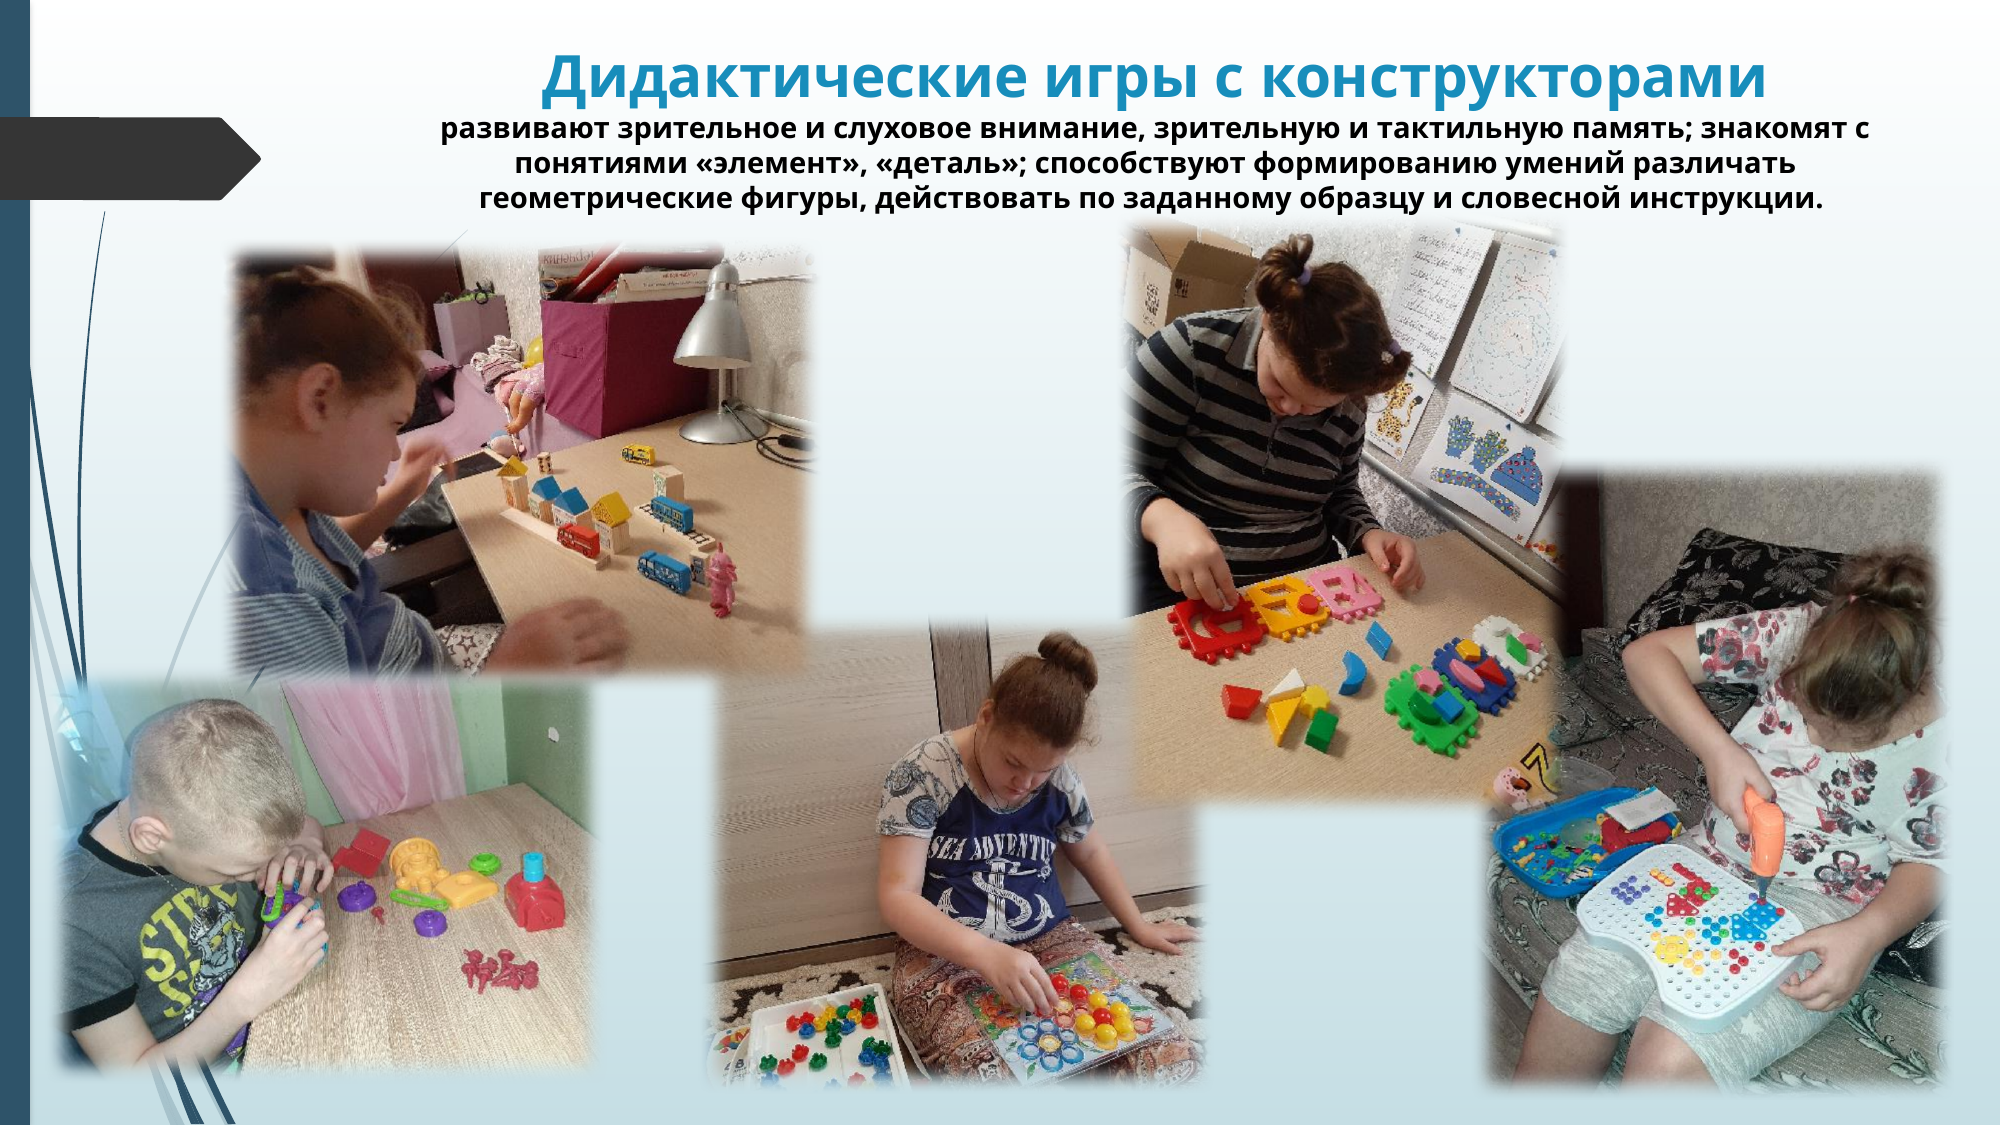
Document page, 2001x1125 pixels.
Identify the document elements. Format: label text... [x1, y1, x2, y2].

title Дидактические игры с конструкторами развивают зрительное и слуховое внимание, зрительную и тактильную память; знакомят с понятиями «элемент», «деталь»; способствуют формированию умений различать геометрические фигуры, действовать по заданному образцу и словесной инструкции. [424, 31, 1887, 242]
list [698, 610, 1216, 1094]
picture [1038, 239, 2000, 1073]
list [45, 662, 608, 1085]
picture [218, 237, 824, 692]
